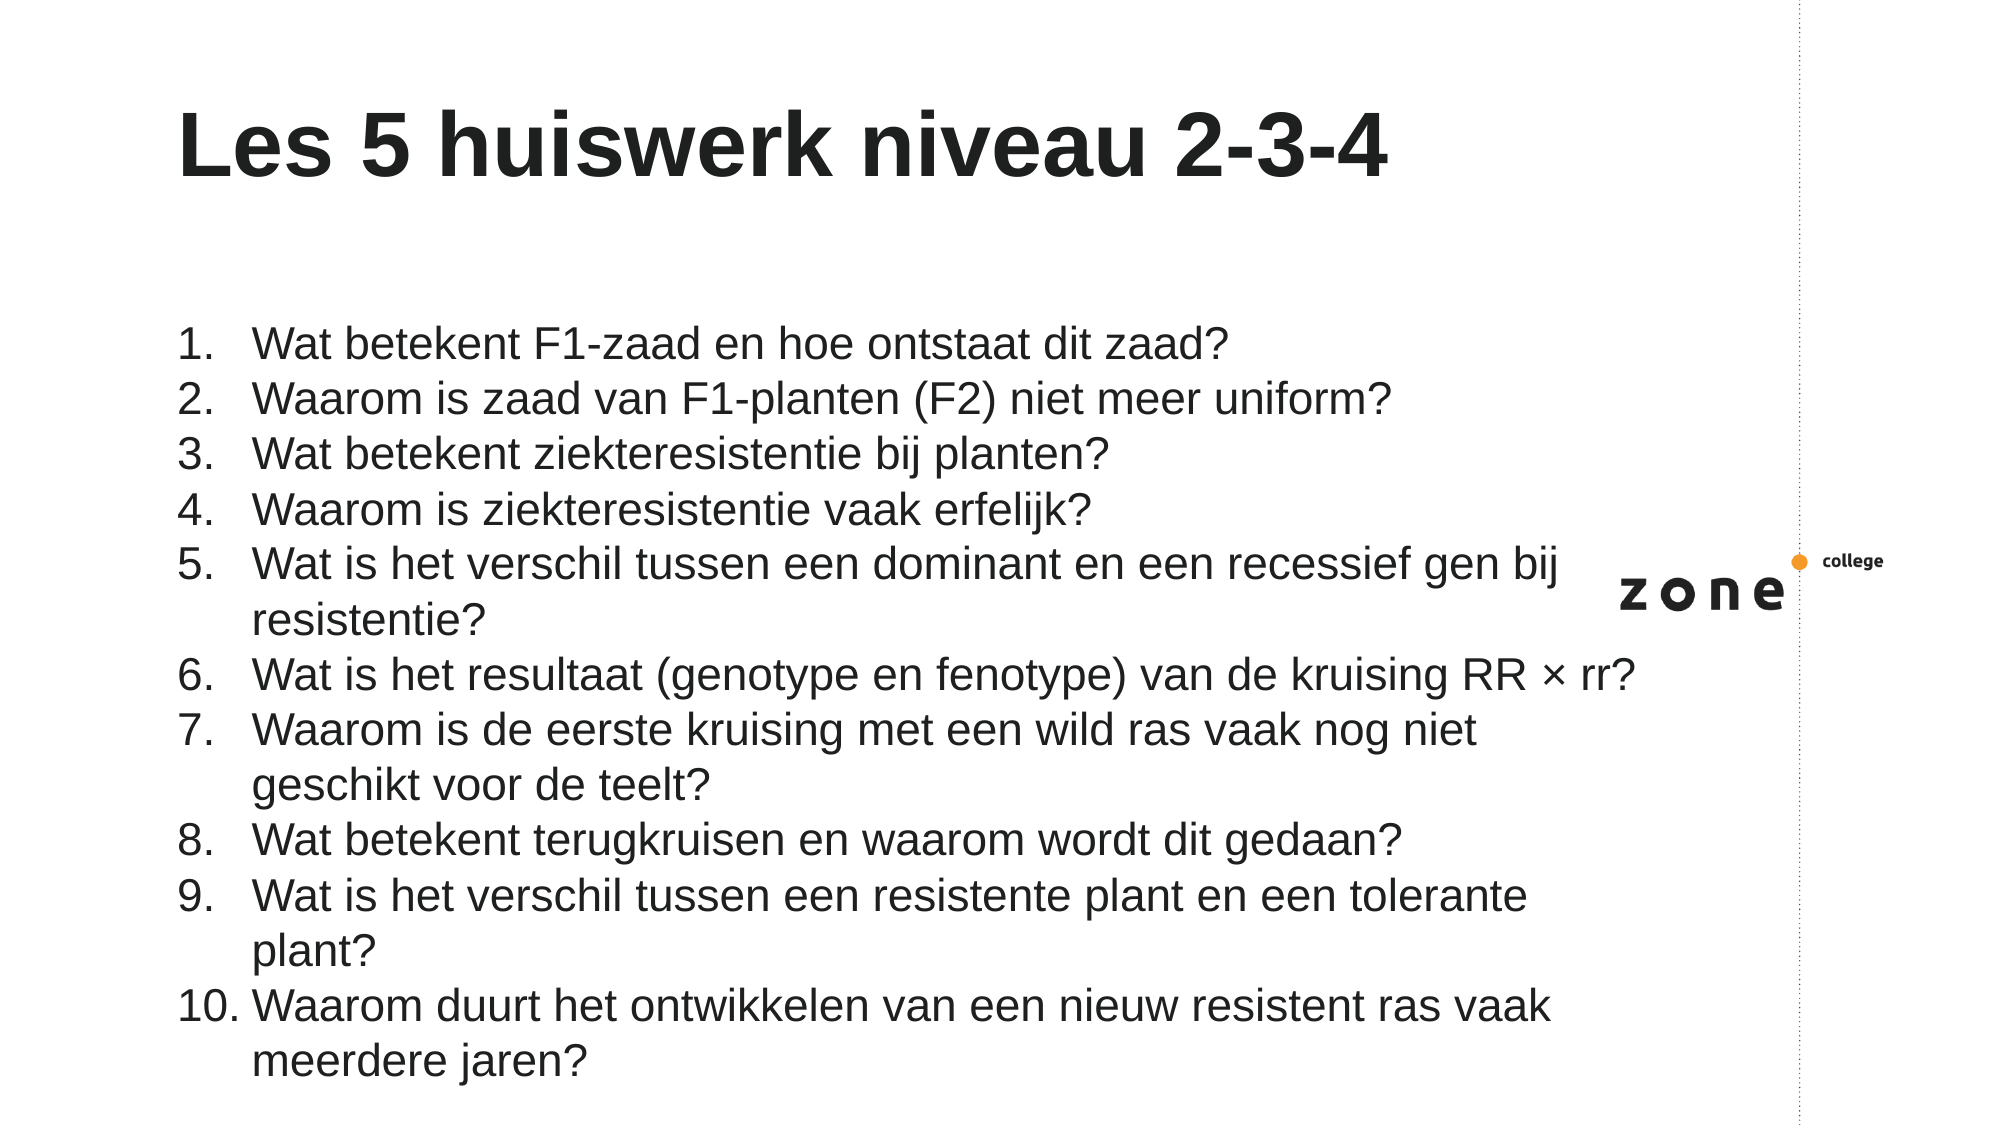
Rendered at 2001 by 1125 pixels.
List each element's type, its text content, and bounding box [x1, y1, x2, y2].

picture [1596, 0, 2001, 1125]
list Wat betekent F1-zaad en hoe ontstaat dit zaad? Waarom is zaad van F1-planten (F2) niet meer uniform? Wat betekent ziekteresistentie bij planten? Waarom is ziekteresistentie vaak erfelijk? Wat is het verschil tussen een dominant en een recessief gen bij resistentie? Wat is het resultaat (genotype en fenotype) van de kruising RR × rr? Waarom is de eerste kruising met een wild ras vaak nog niet geschikt voor de teelt? Wat betekent terugkruisen en waarom wordt dit gedaan? Wat is het verschil tussen een resistente plant en een tolerante plant? Waarom duurt het ontwikkelen van een nieuw resistent ras vaak meerdere jaren? [177, 313, 1649, 1091]
title Les 5 huiswerk niveau 2-3-4 [177, 97, 1471, 261]
